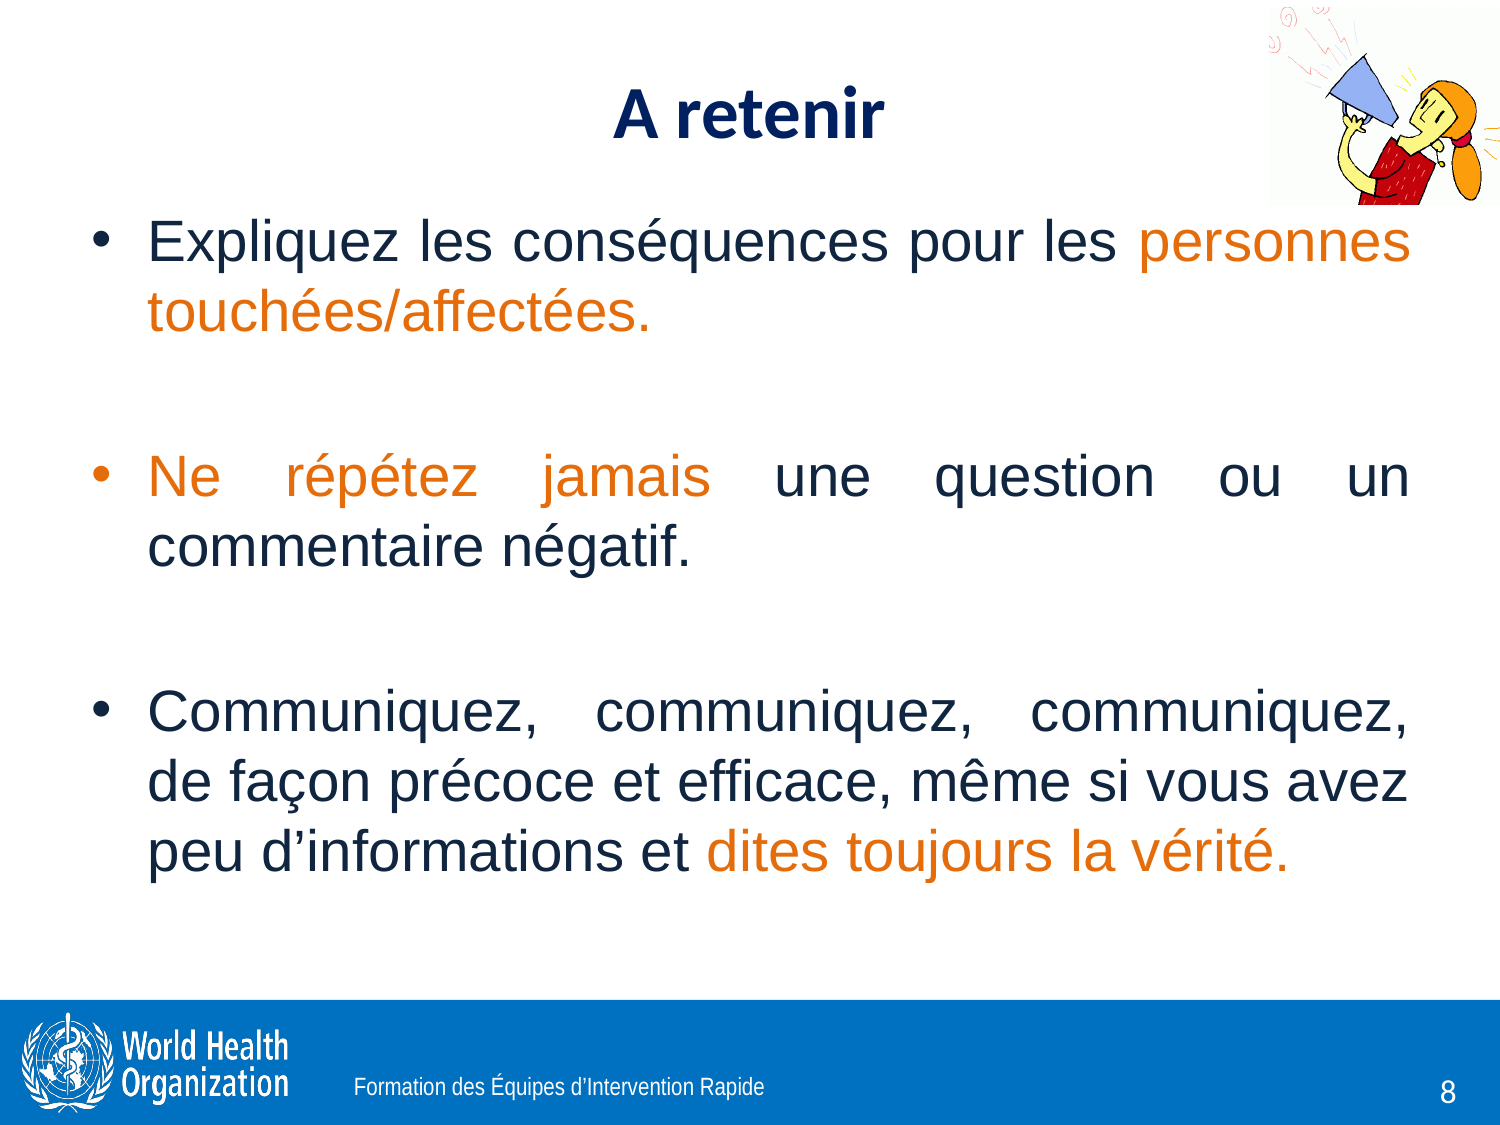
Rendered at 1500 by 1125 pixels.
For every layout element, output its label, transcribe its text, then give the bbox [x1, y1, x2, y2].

picture [21, 1012, 288, 1113]
picture [1269, 6, 1500, 205]
title A retenir [75, 56, 1264, 244]
list Expliquez les conséquences pour les personnes touchées/affectées. Ne répétez jamais une question ou un commentaire négatif. Communiquez, communiquez, communiquez, de façon précoce et efficace, même si vous avez peu d’informations et dites toujours la vérité. [76, 113, 1427, 917]
